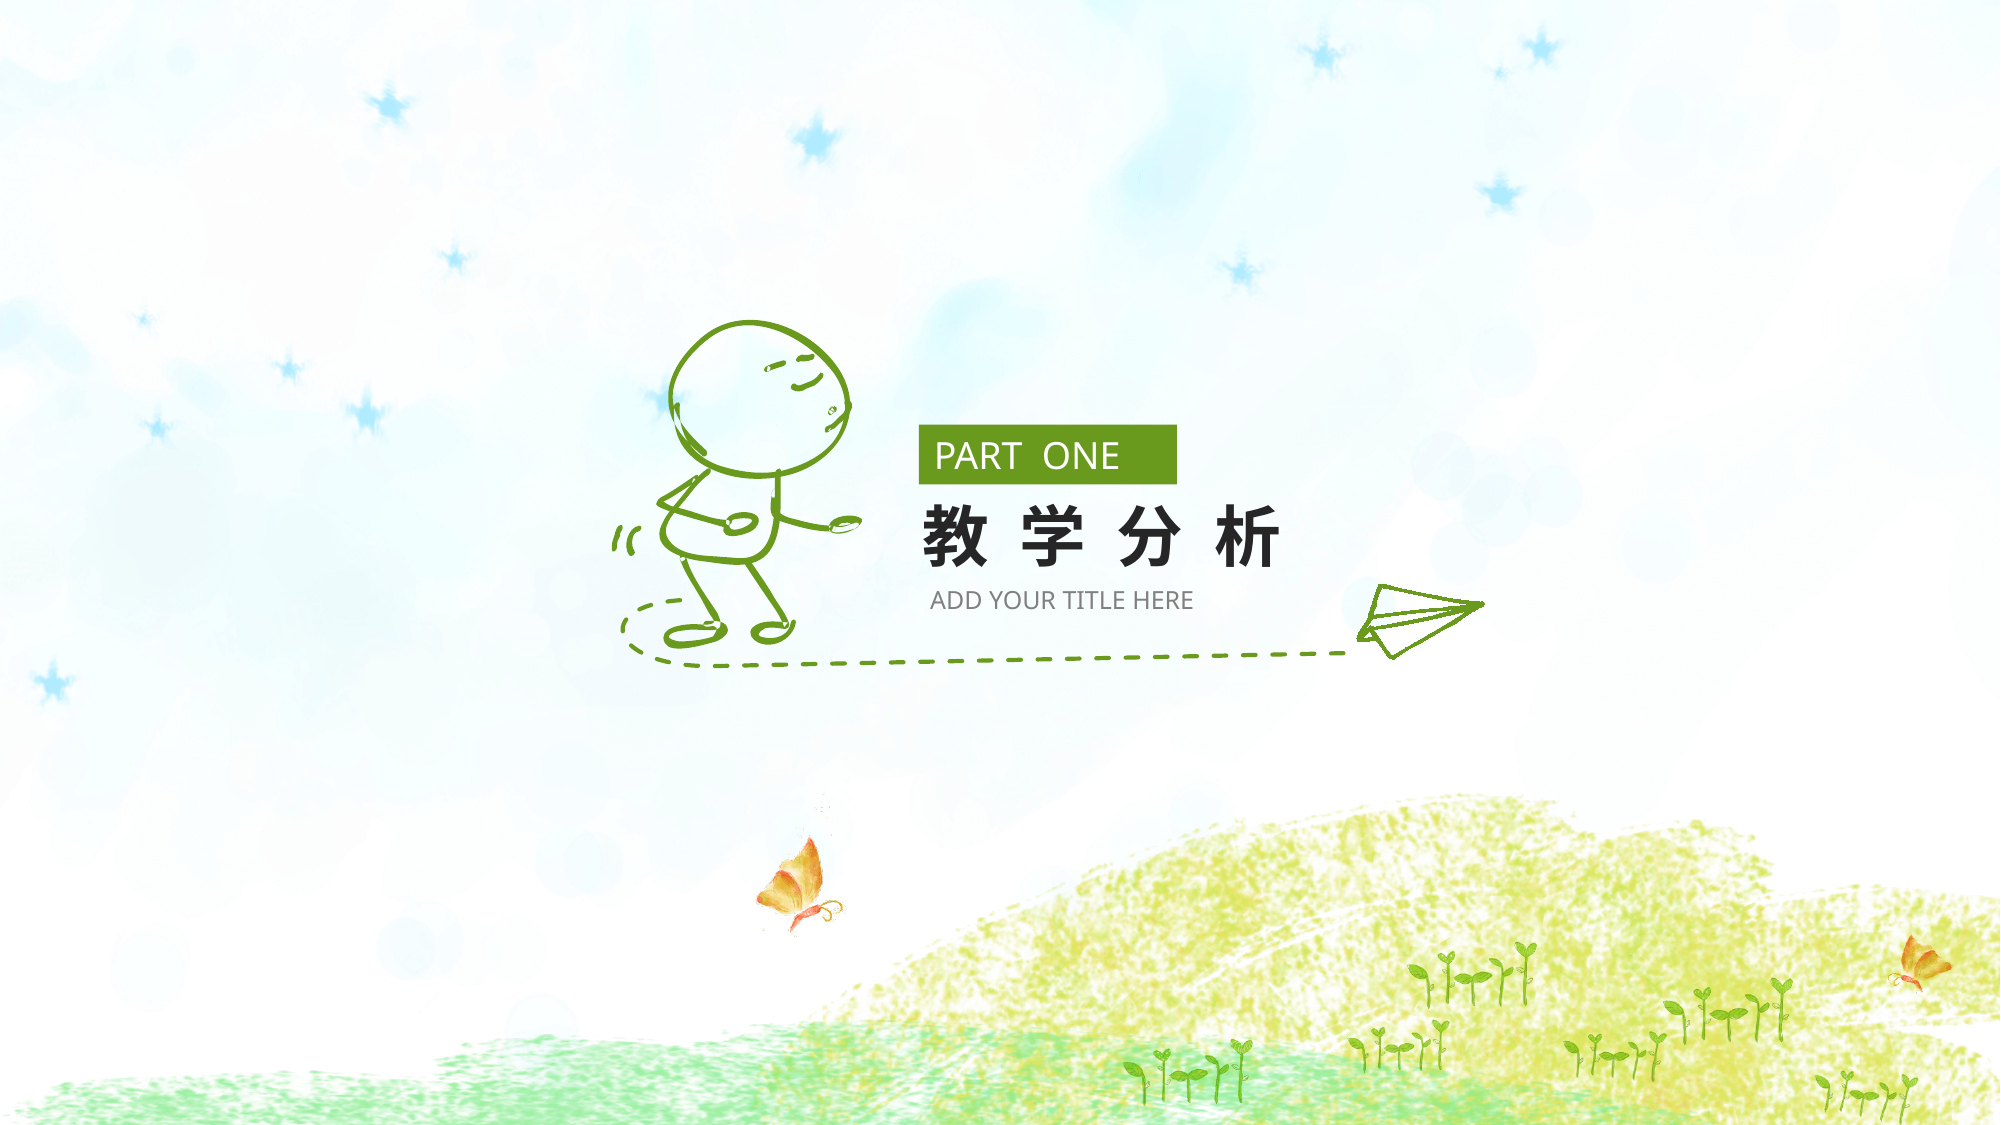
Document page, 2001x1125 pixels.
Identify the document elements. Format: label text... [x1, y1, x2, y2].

text_box ADD YOUR TITLE HERE [918, 581, 1355, 621]
text_box [1356, 584, 1485, 660]
text_box 教 学 分 析 [911, 489, 1377, 581]
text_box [611, 300, 869, 655]
picture [0, 0, 2000, 1125]
text_box [643, 615, 1344, 668]
text_box PART ONE [918, 424, 1177, 485]
